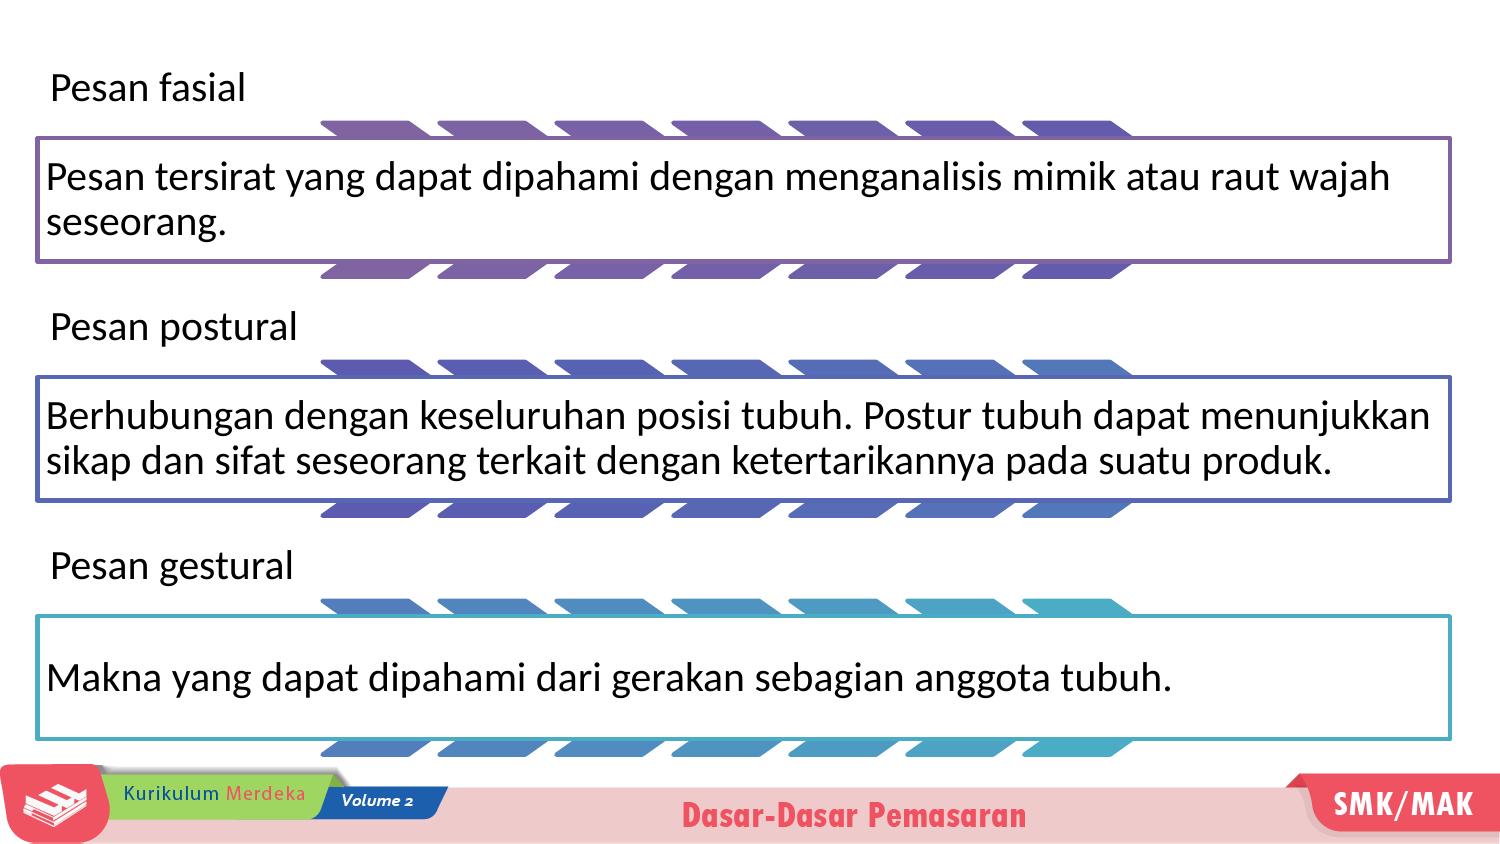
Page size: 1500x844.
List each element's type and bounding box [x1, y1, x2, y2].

picture [0, 764, 1500, 844]
text_box [37, 46, 1451, 756]
